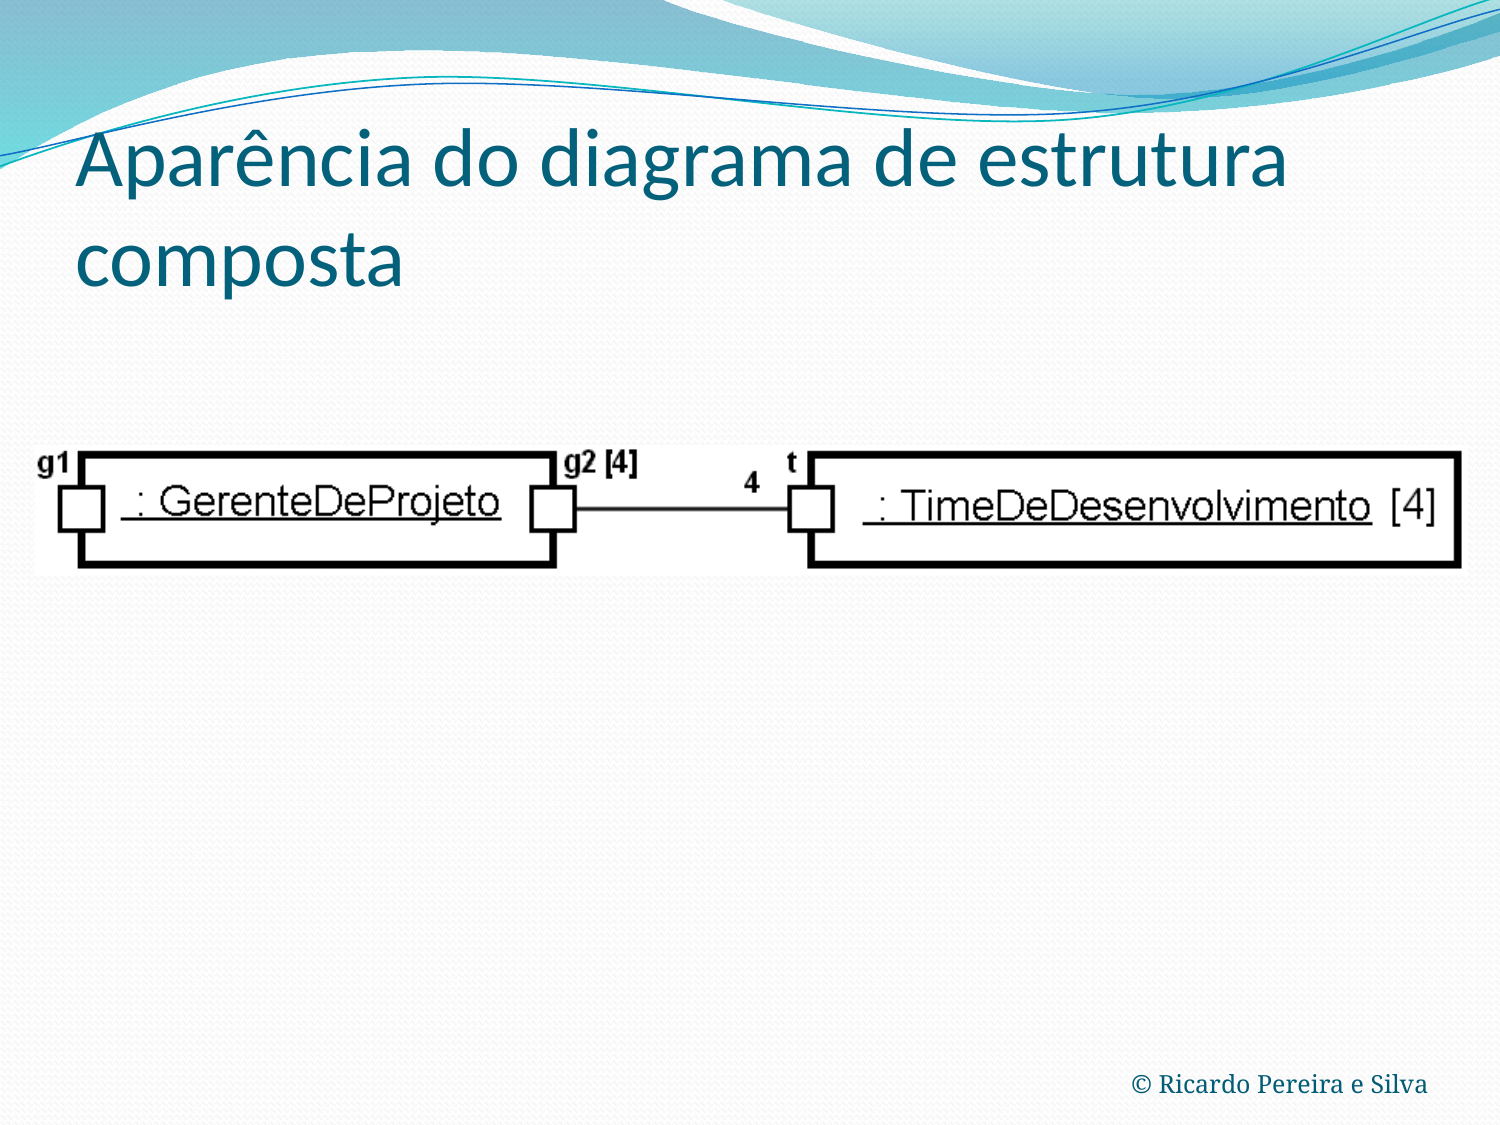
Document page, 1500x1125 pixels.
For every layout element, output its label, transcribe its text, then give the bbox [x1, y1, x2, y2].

picture [34, 445, 1468, 575]
title Aparência do diagrama de estrutura composta [75, 115, 1425, 303]
footer © Ricardo Pereira e Silva [1101, 1042, 1429, 1103]
